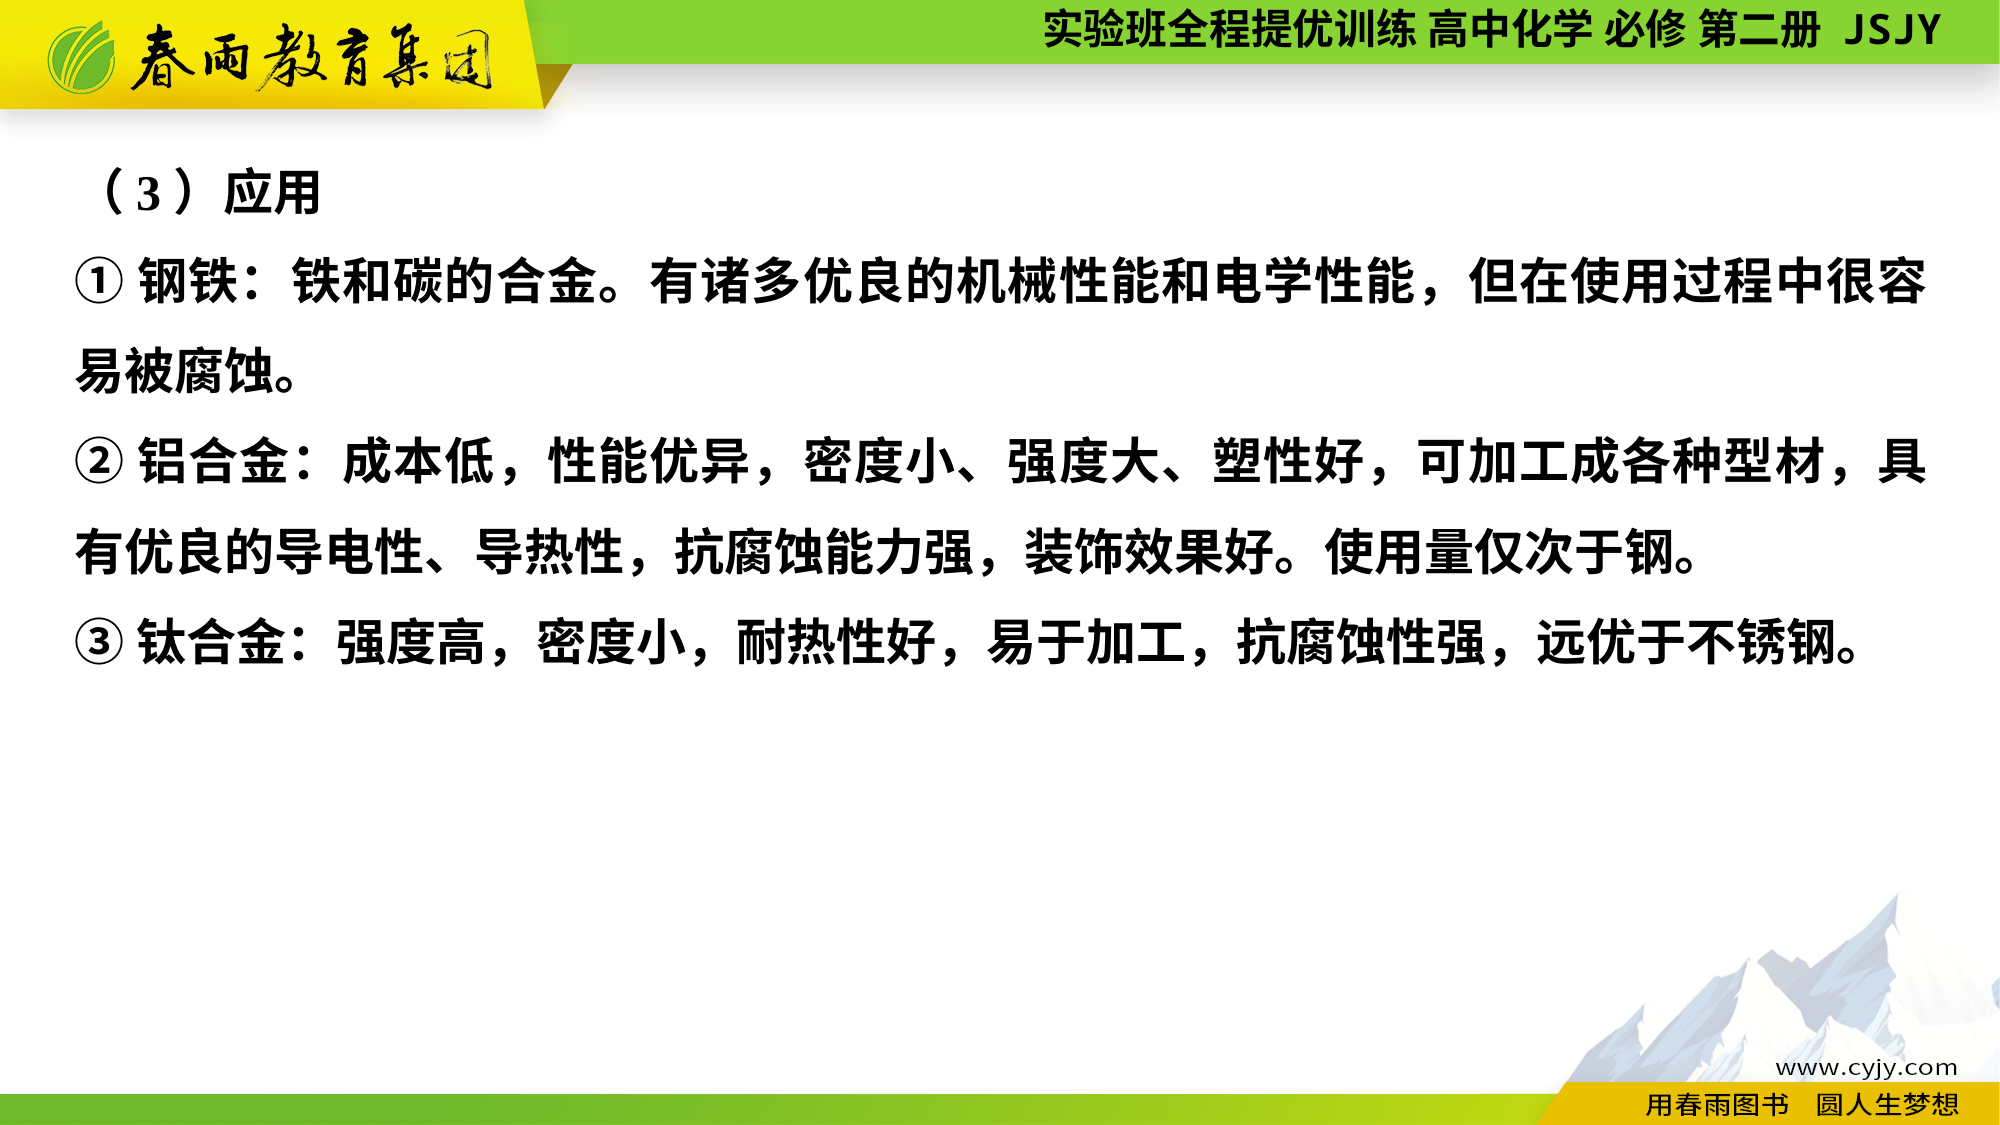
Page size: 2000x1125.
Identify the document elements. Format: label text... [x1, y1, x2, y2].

list （3）应用 ①钢铁：铁和碳的合金。有诸多优良的机械性能和电学性能，但在使用过程中很容易被腐蚀。 ②铝合金：成本低，性能优异，密度小、强度大、塑性好，可加工成各种型材，具有优良的导电性、导热性，抗腐蚀能力强，装饰效果好。使用量仅次于钢。 ③钛合金：强度高，密度小，耐热性好，易于加工，抗腐蚀性强，远优于不锈钢。 [59, 122, 1944, 672]
picture [0, 0, 2000, 1125]
